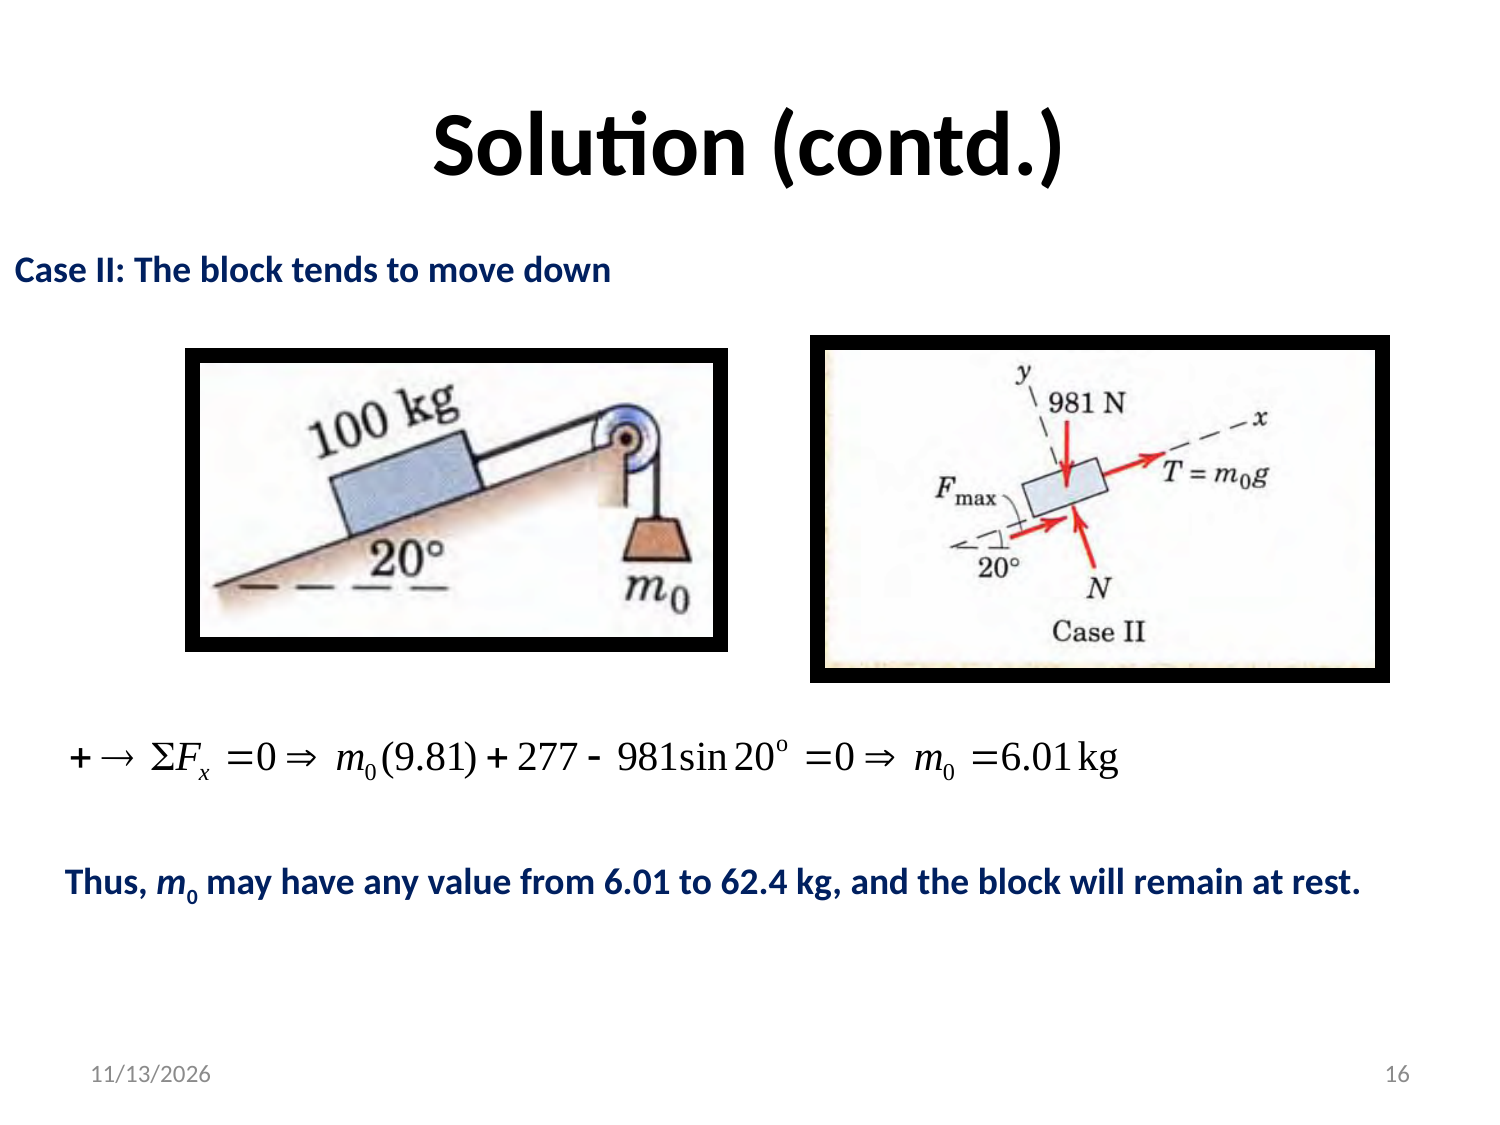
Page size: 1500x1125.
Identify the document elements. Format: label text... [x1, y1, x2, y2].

slide_number 16 [1074, 1042, 1425, 1103]
text_box Case II: The block tends to move down [0, 237, 975, 298]
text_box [62, 724, 1128, 791]
picture [824, 349, 1376, 669]
title Solution (contd.) [75, 45, 1425, 233]
text_box Thus, m0 may have any value from 6.01 to 62.4 kg, and the block will remain at rest. [50, 849, 1425, 916]
picture [199, 362, 714, 638]
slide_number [75, 1042, 425, 1103]
